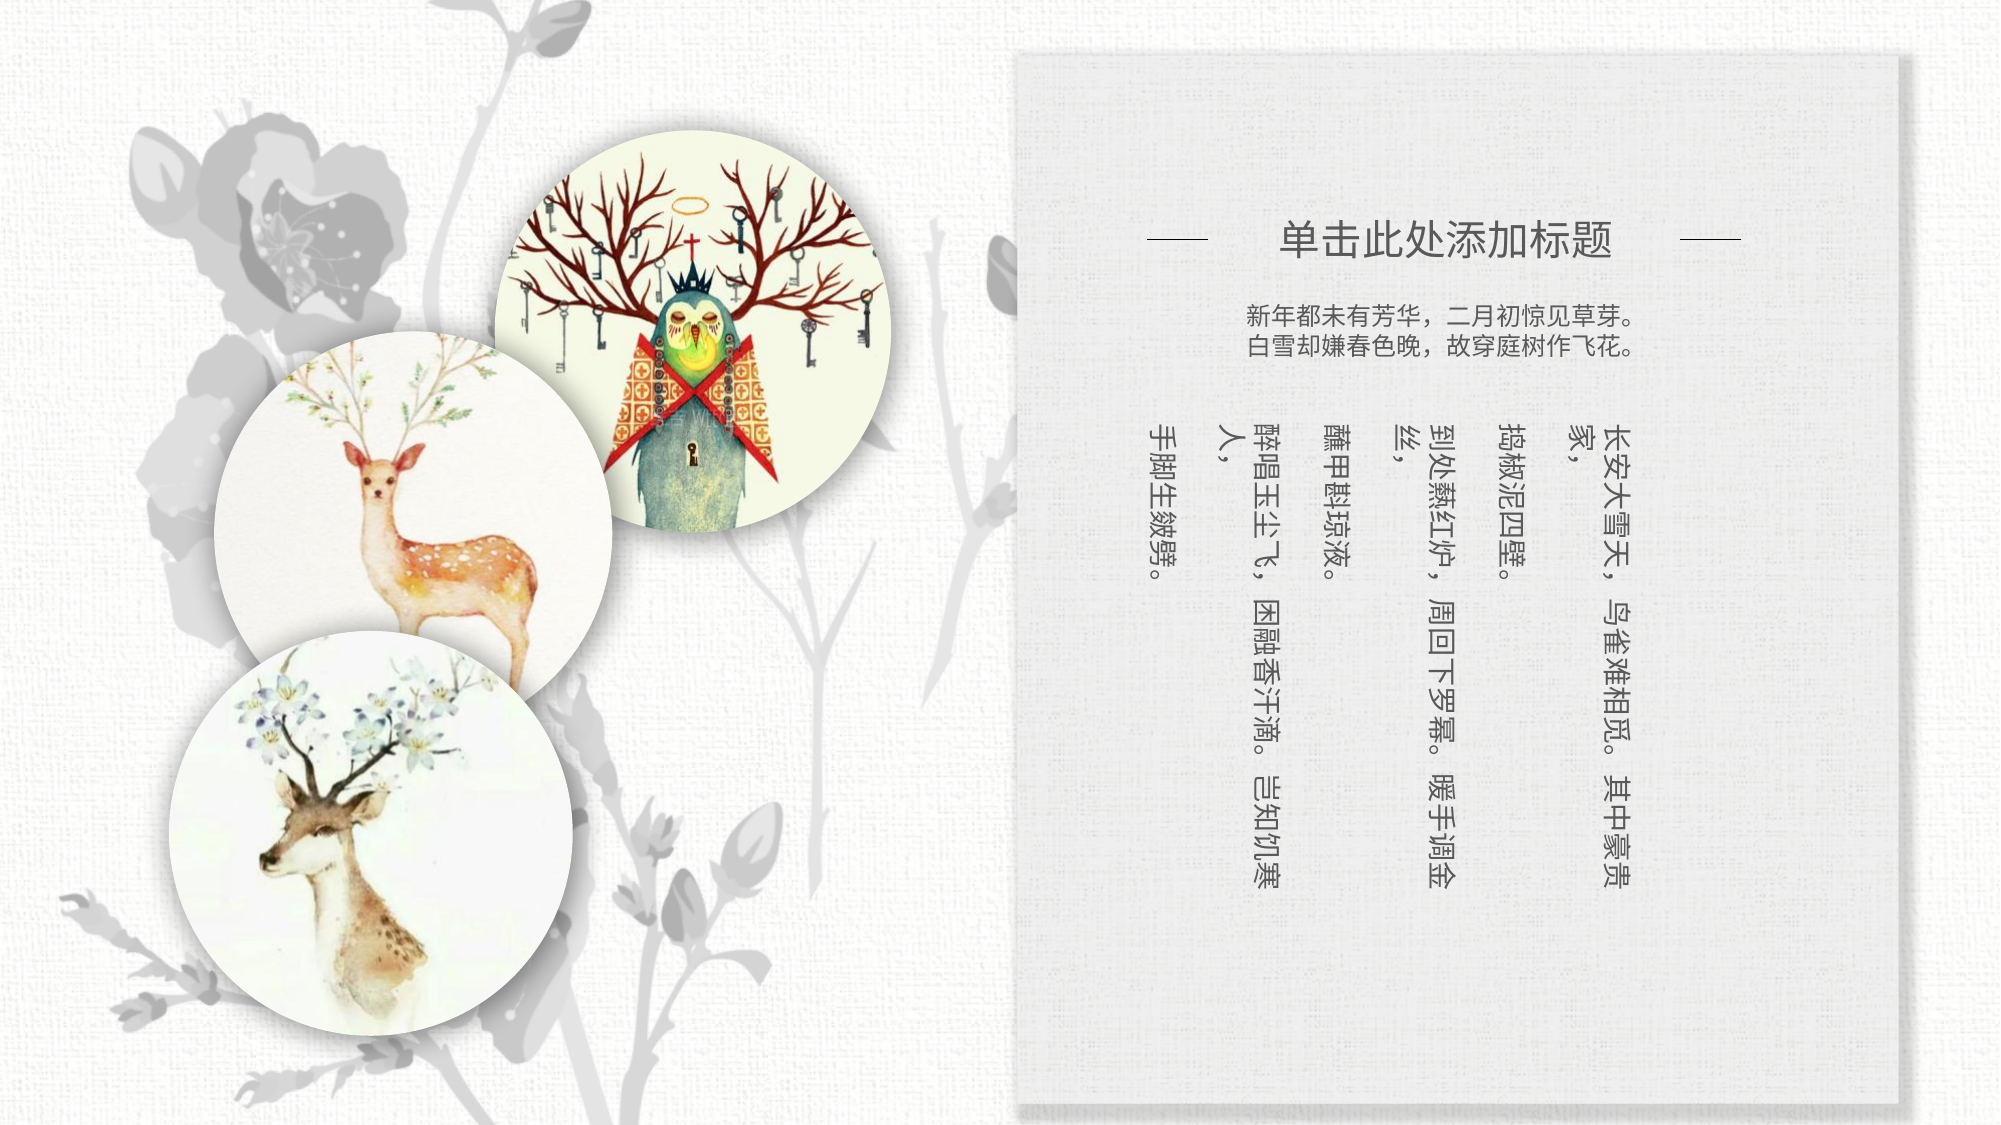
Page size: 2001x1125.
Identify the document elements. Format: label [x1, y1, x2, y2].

text_box [1146, 206, 1742, 272]
picture [0, 0, 958, 1125]
text_box [1017, 55, 1899, 1104]
